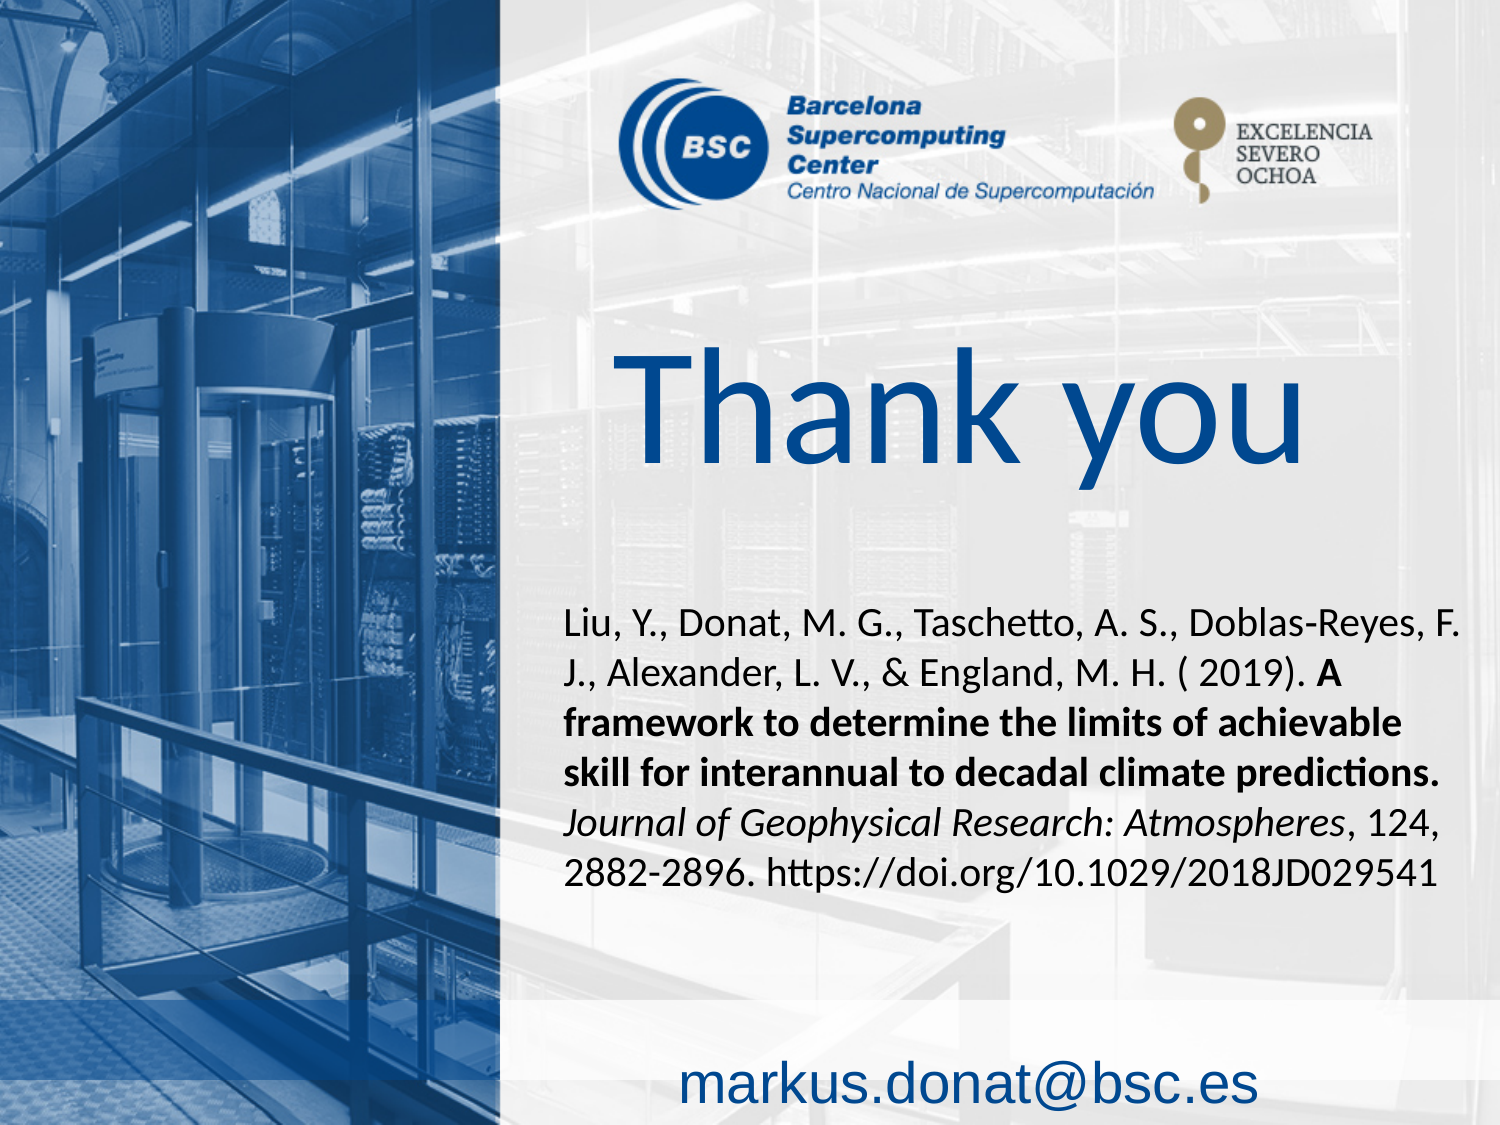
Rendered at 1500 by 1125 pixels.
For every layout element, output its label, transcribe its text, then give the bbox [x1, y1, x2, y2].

picture [0, 0, 1500, 1125]
subtitle markus.donat@bsc.es [594, 1041, 1345, 1119]
title Thank you [567, 279, 1393, 540]
text_box Liu, Y., Donat, M. G., Taschetto, A. S., Doblas‐Reyes, F. J., Alexander, L. V., & England, M. H. ( 2019). A framework to determine the limits of achievable skill for interannual to decadal climate predictions. Journal of Geophysical Research: Atmospheres, 124, 2882-2896. https://doi.org/10.1029/2018JD029541 [548, 587, 1479, 903]
